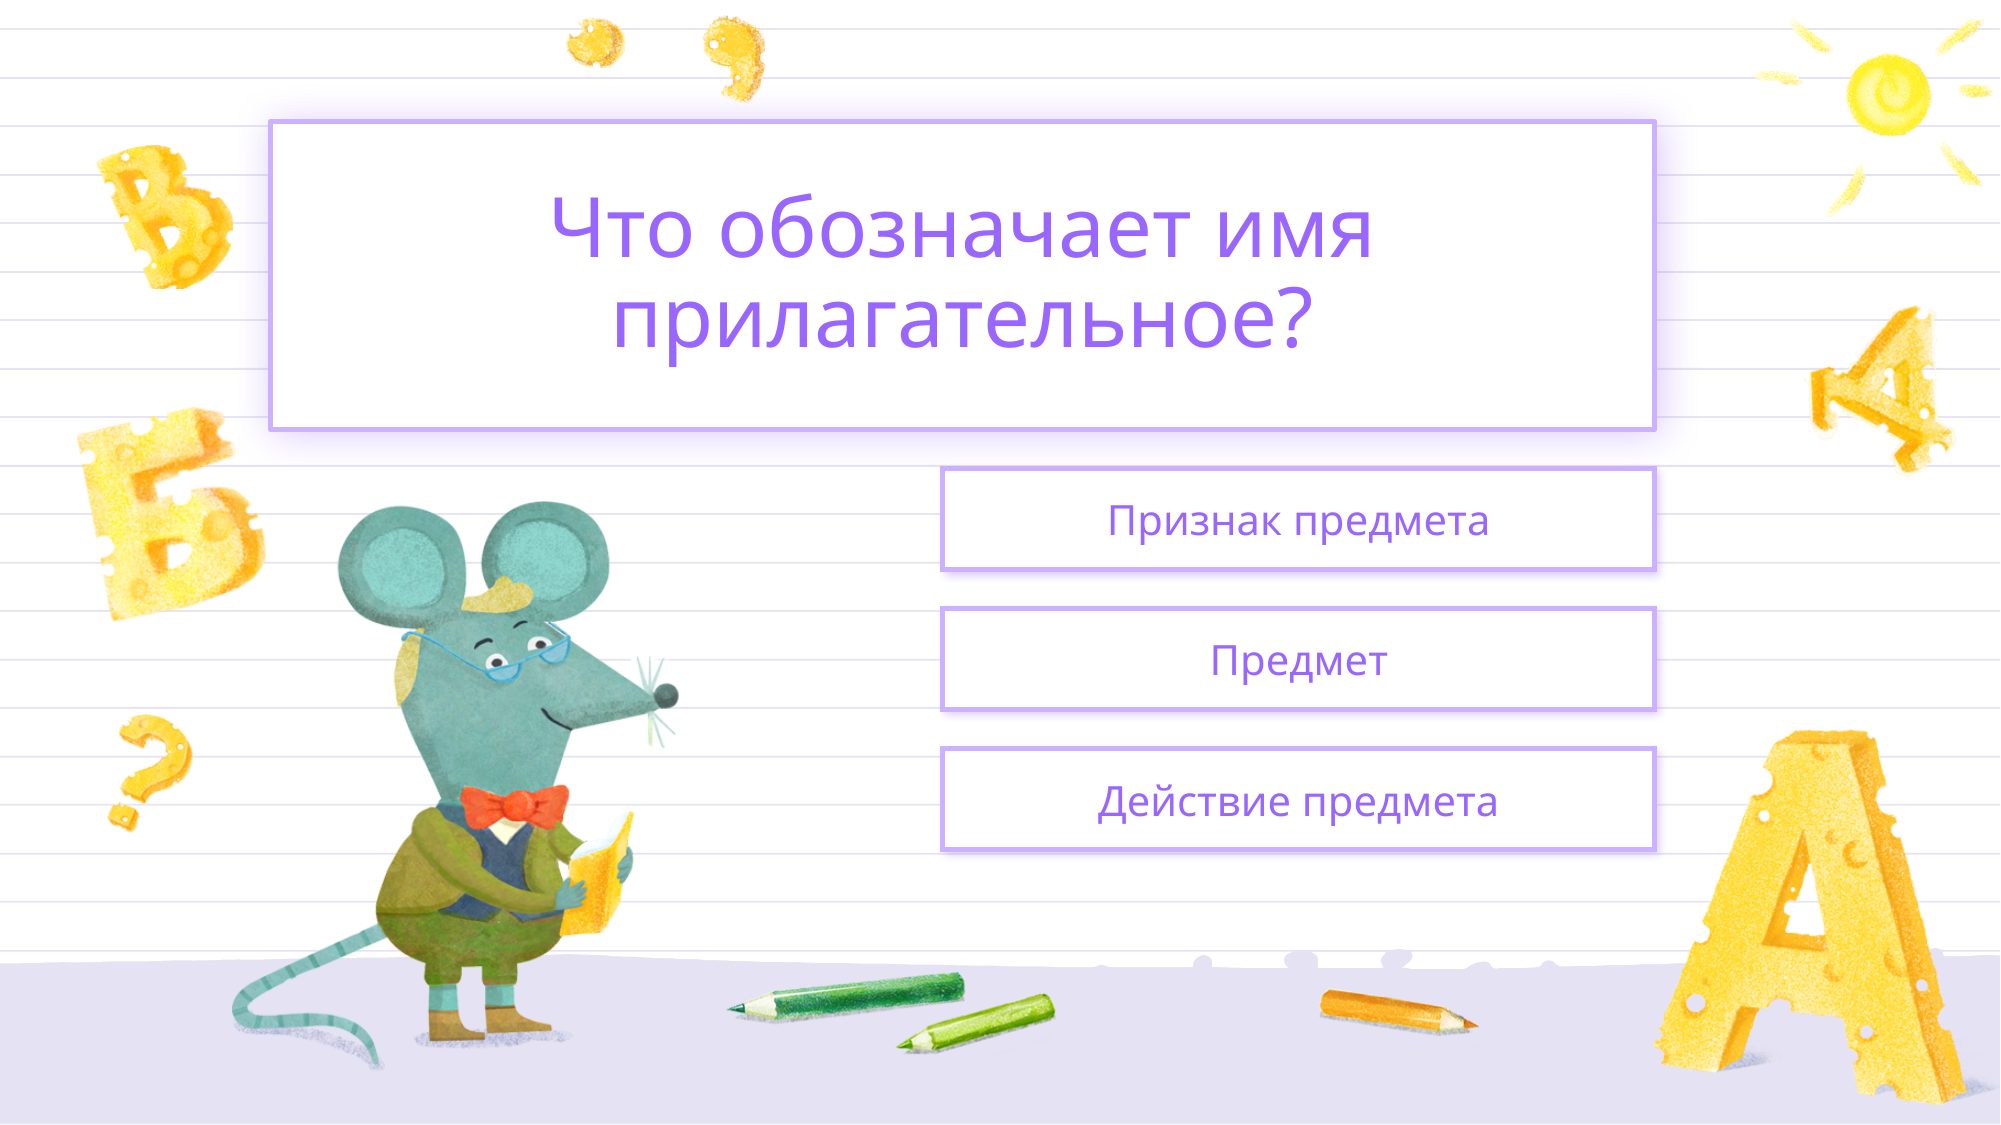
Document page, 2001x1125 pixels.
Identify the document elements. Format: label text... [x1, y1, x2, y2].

picture [95, 145, 233, 289]
picture [1801, 305, 1957, 479]
text_box Признак предмета [942, 468, 1656, 571]
picture [1650, 729, 2000, 1107]
picture [726, 970, 1487, 1074]
text_box Предмет [942, 608, 1656, 711]
picture [1752, 15, 1993, 217]
picture [565, 15, 765, 103]
picture [43, 382, 681, 1074]
text_box Действие предмета [942, 748, 1650, 851]
title Что обозначает имя прилагательное? [267, 118, 1658, 433]
picture [107, 714, 193, 833]
